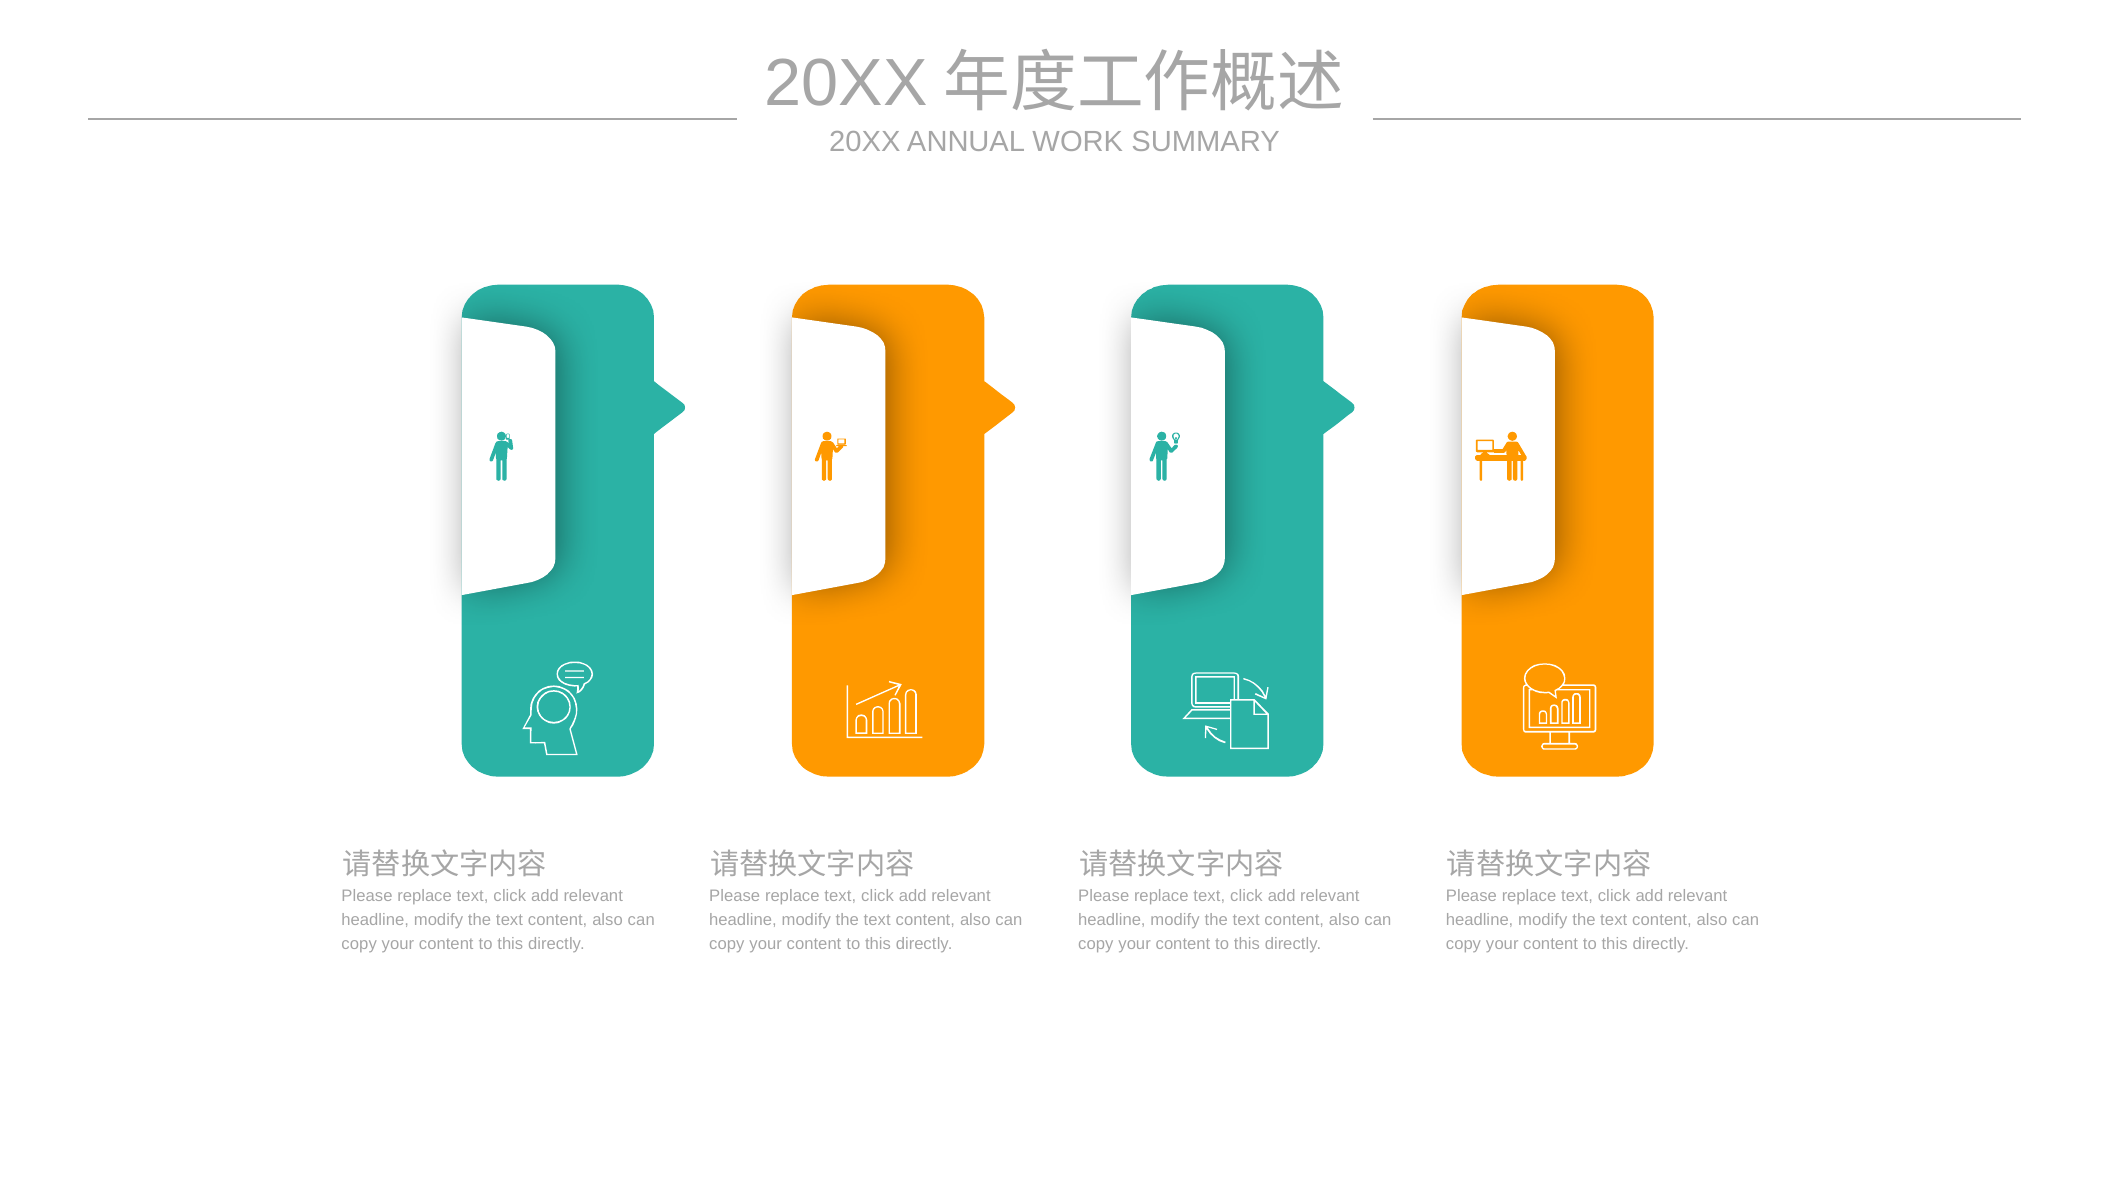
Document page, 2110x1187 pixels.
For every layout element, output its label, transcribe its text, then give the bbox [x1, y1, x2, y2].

text_box 请替换文字内容 [1432, 831, 1667, 888]
text_box 20XX年度工作概述 [730, 38, 1379, 119]
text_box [522, 661, 1597, 756]
text_box [1131, 284, 1355, 661]
text_box [794, 756, 982, 777]
text_box [1133, 756, 1321, 777]
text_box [1461, 317, 1555, 596]
text_box 请替换文字内容 [695, 831, 930, 888]
text_box [1461, 284, 1654, 777]
text_box [461, 284, 686, 777]
text_box Please replace text, click add relevant headline, modify the text content, also can copy your content to this directly. [326, 873, 677, 960]
text_box 20XX ANNUAL WORK SUMMARY [824, 122, 1285, 158]
text_box 请替换文字内容 [327, 831, 563, 888]
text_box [461, 317, 556, 596]
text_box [791, 317, 886, 596]
text_box Please replace text, click add relevant headline, modify the text content, also can copy your content to this directly. [1431, 873, 1782, 960]
text_box [791, 284, 1016, 661]
text_box 请替换文字内容 [1064, 831, 1299, 888]
text_box Please replace text, click add relevant headline, modify the text content, also can copy your content to this directly. [694, 873, 1045, 960]
text_box Please replace text, click add relevant headline, modify the text content, also can copy your content to this directly. [1063, 873, 1414, 960]
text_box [1131, 317, 1225, 596]
